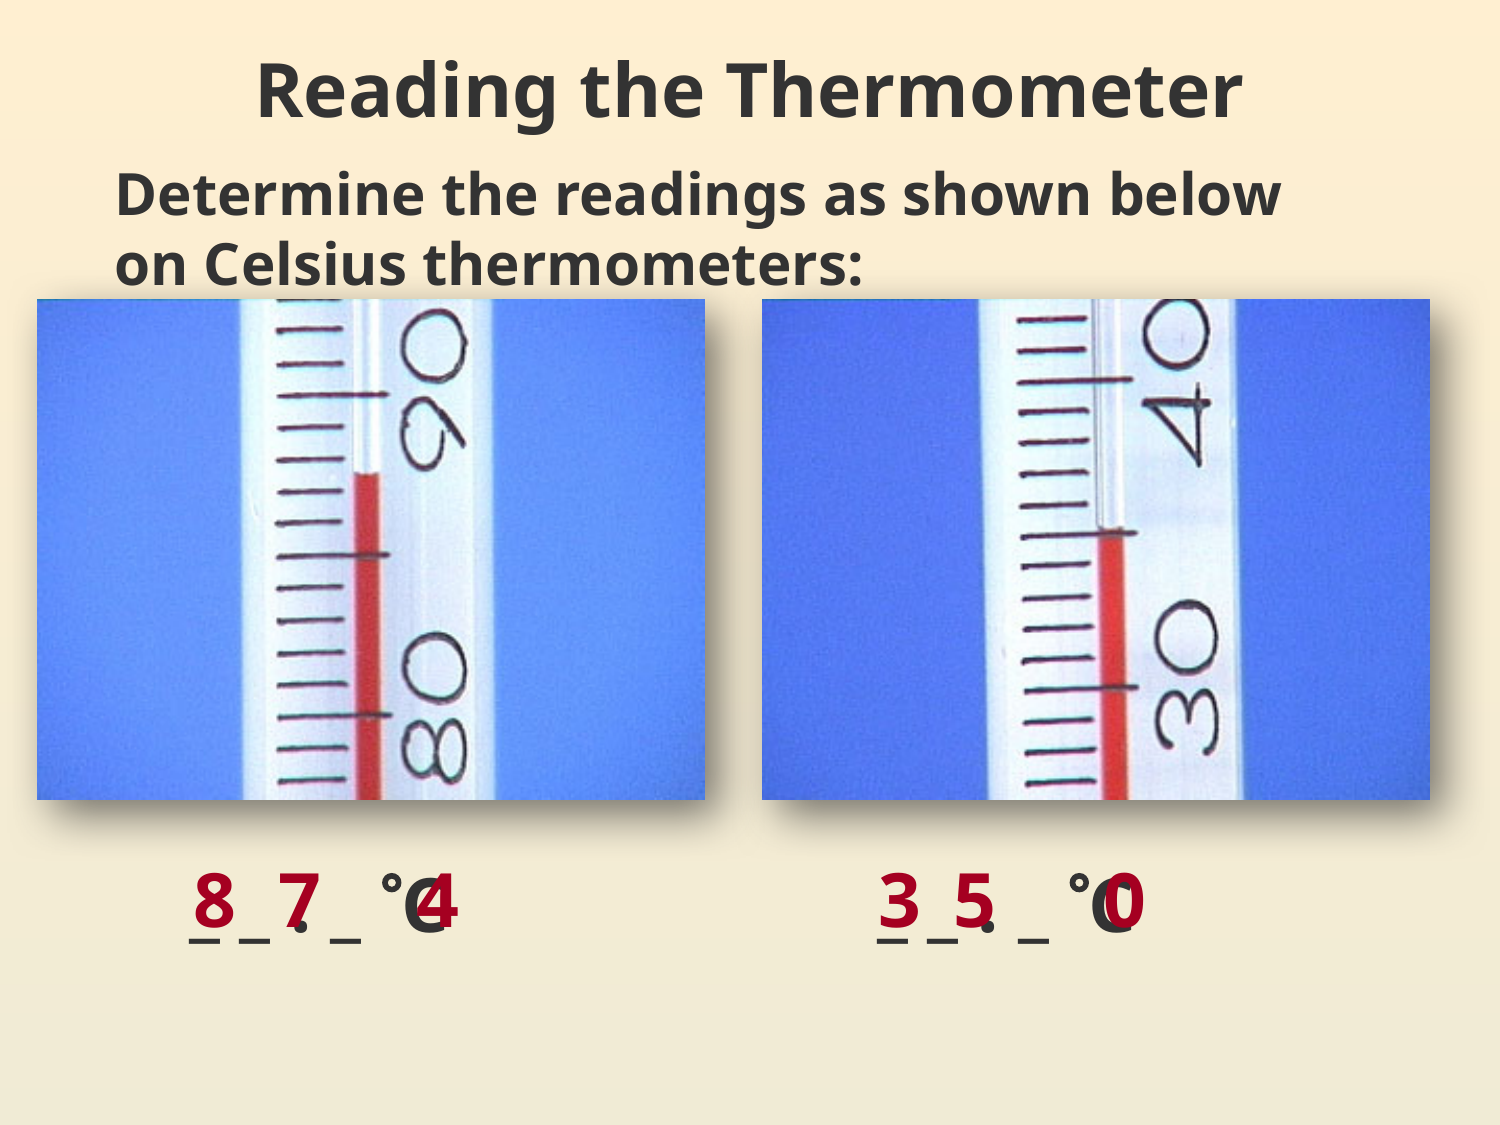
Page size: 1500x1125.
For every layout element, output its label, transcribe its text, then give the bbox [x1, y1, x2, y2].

text_box 5 [939, 844, 1012, 950]
text_box _ _ . _ C [174, 849, 600, 955]
picture [37, 299, 705, 801]
text_box 0 [1089, 844, 1162, 950]
text_box Determine the readings as shown below on Celsius thermometers: [99, 149, 1365, 304]
title Reading the Thermometer [112, 37, 1388, 138]
text_box _ _ . _ C [862, 849, 1288, 955]
text_box 7 [264, 844, 337, 950]
text_box 8 [178, 844, 252, 950]
text_box 4 [401, 844, 475, 950]
picture [762, 299, 1430, 801]
text_box 3 [864, 844, 937, 950]
